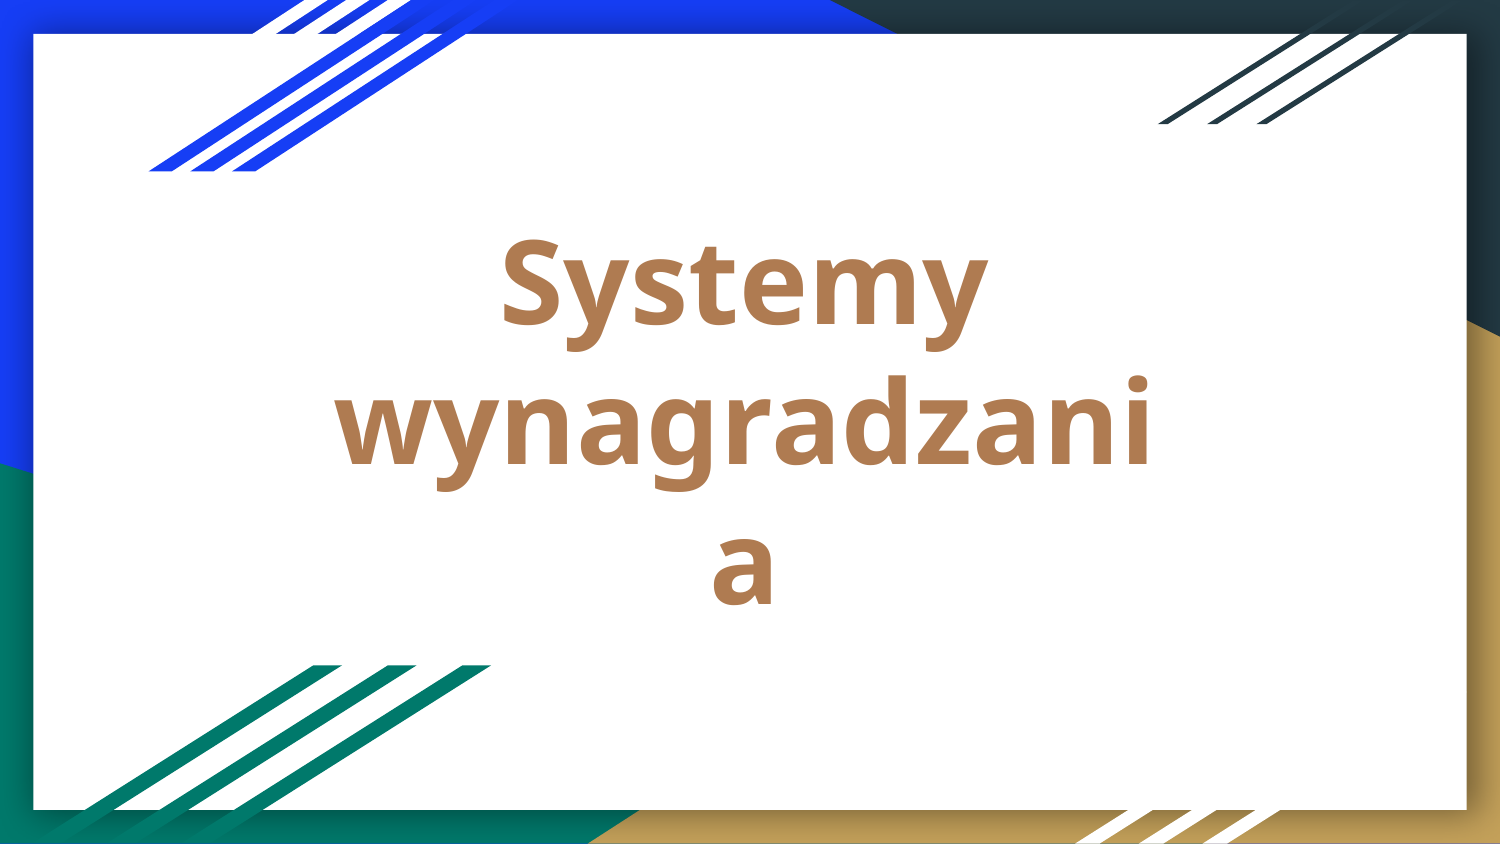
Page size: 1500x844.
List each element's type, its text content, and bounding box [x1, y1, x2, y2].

title Systemy wynagradzania [304, 298, 1185, 537]
